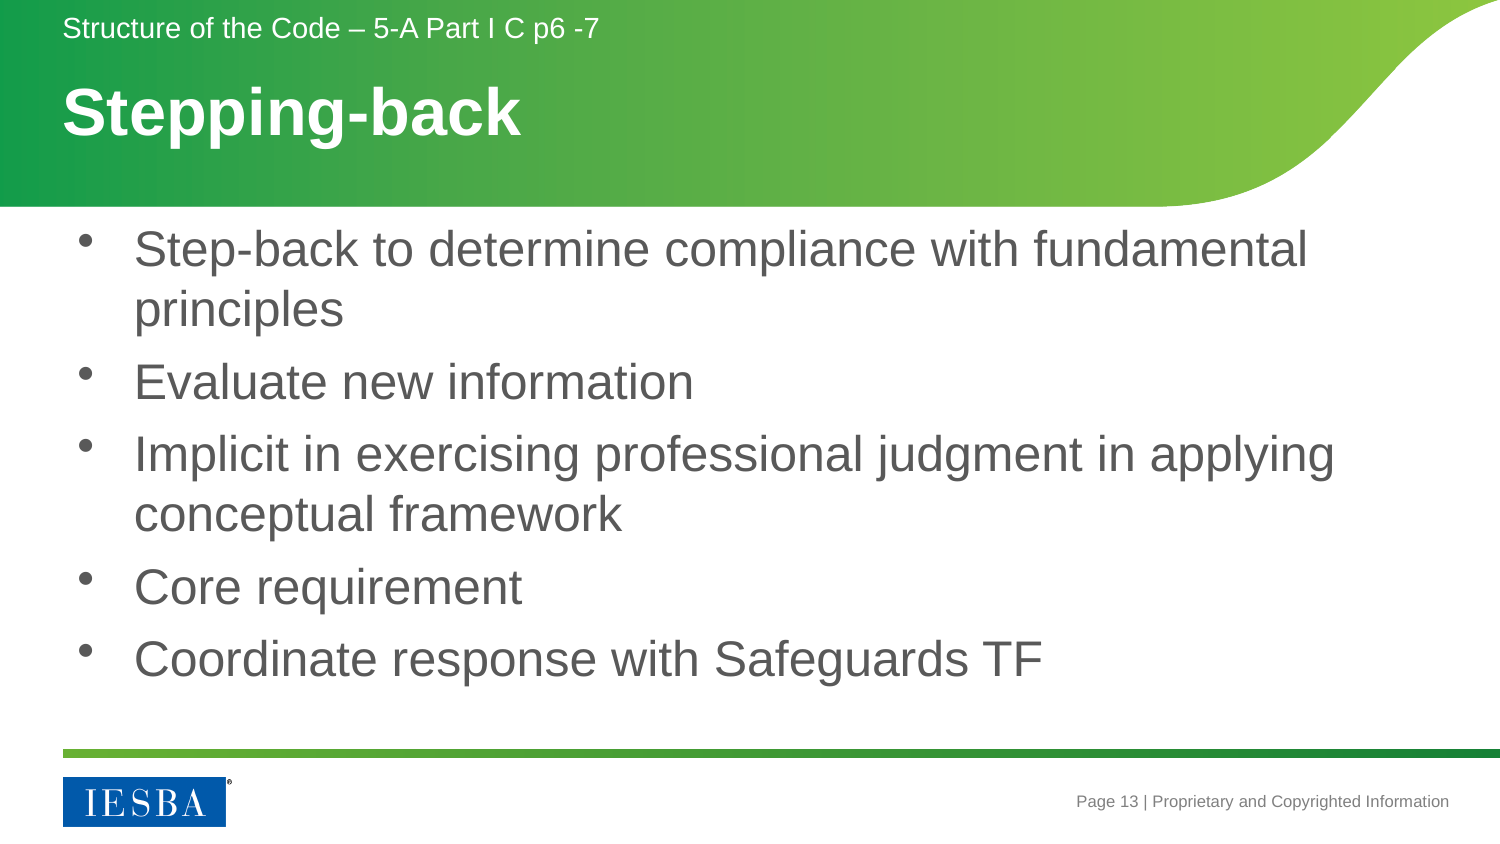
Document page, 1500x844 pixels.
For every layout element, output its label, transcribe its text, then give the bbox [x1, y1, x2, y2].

picture [0, 0, 1500, 207]
picture [63, 777, 232, 827]
title Stepping-back [62, 75, 1325, 142]
list Step-back to determine compliance with fundamental principles Evaluate new information Implicit in exercising professional judgment in applying conceptual framework Core requirement Coordinate response with Safeguards TF [62, 209, 1450, 747]
subtitle Structure of the Code – 5-A Part I C p6 -7 [62, 9, 638, 47]
